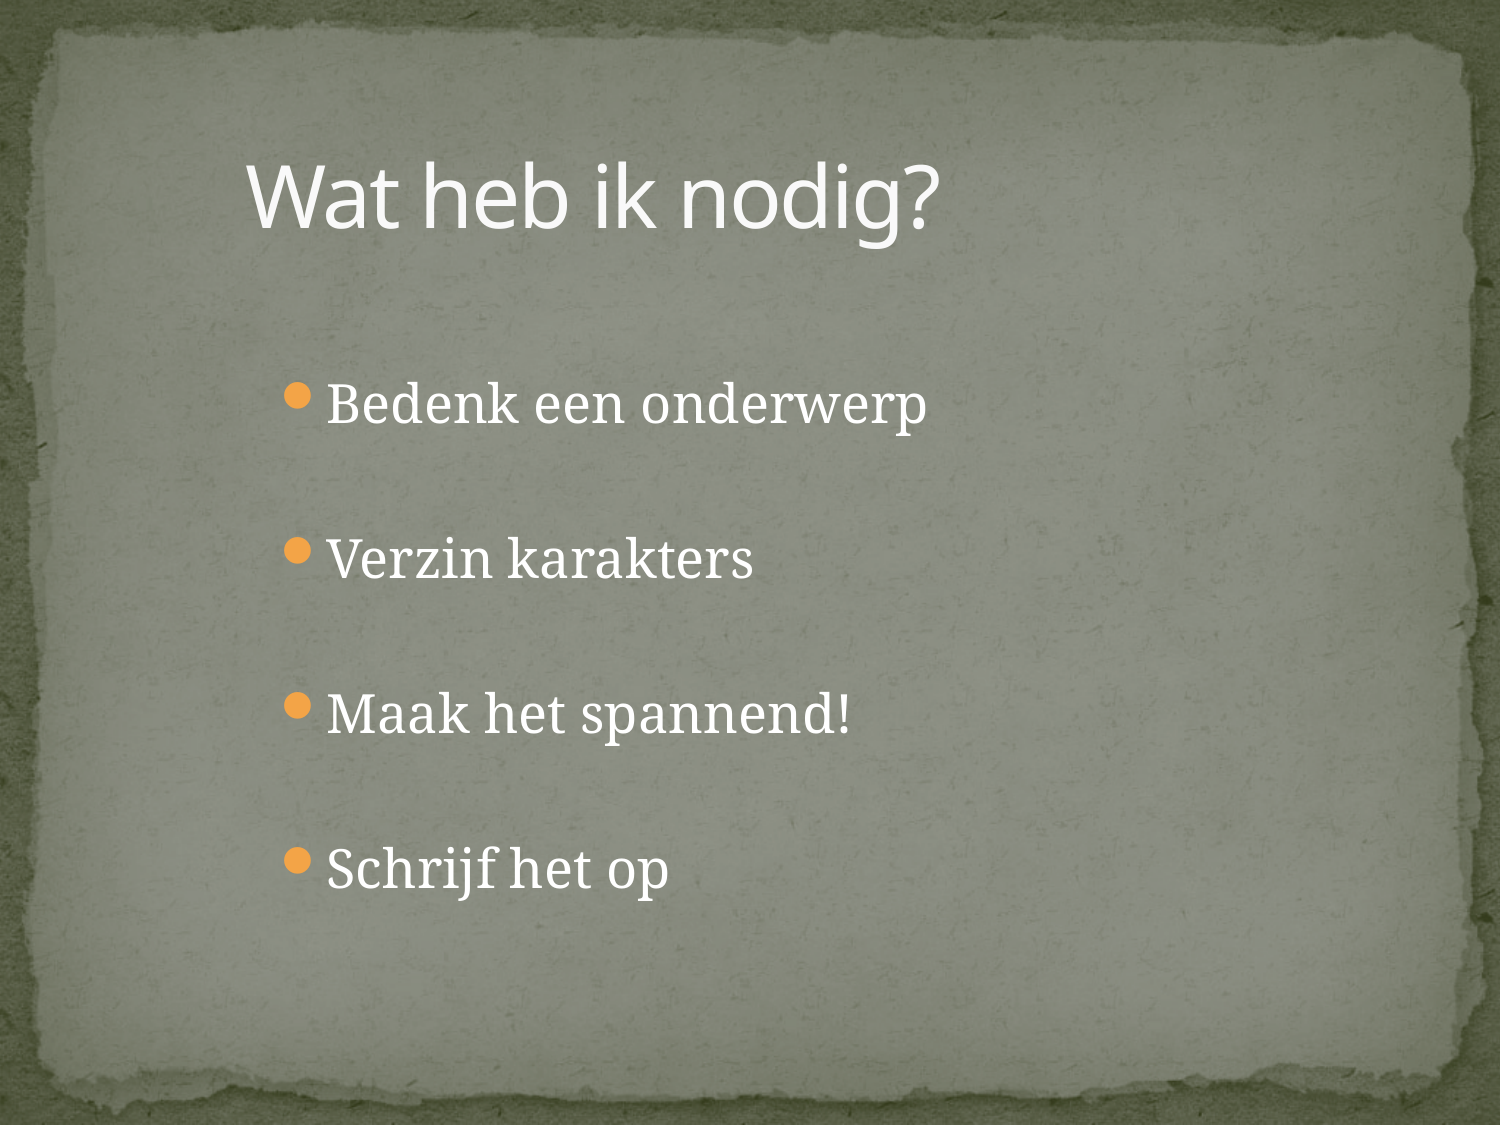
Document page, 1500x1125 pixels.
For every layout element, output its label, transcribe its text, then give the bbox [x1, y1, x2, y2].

title Wat heb ik nodig? [230, 66, 1299, 254]
list Bedenk een onderwerp Verzin karakters Maak het spannend! Schrijf het op [265, 361, 1402, 946]
